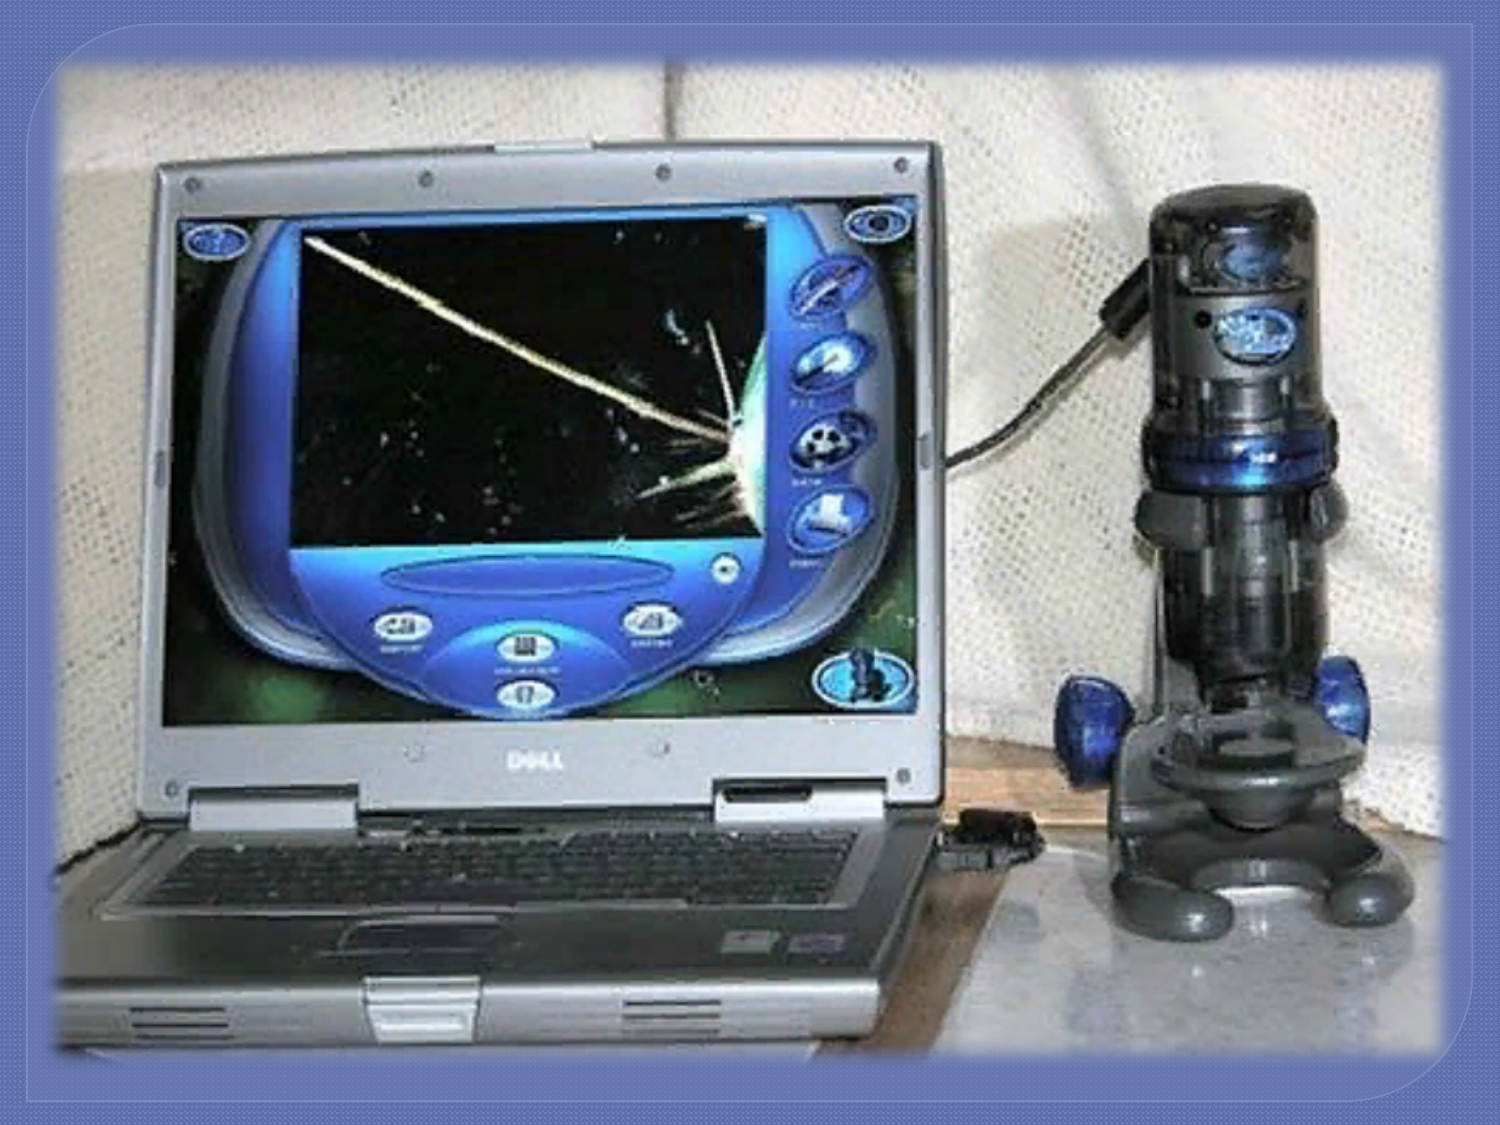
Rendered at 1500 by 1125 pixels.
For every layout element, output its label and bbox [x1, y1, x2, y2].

picture [41, 48, 1459, 1071]
